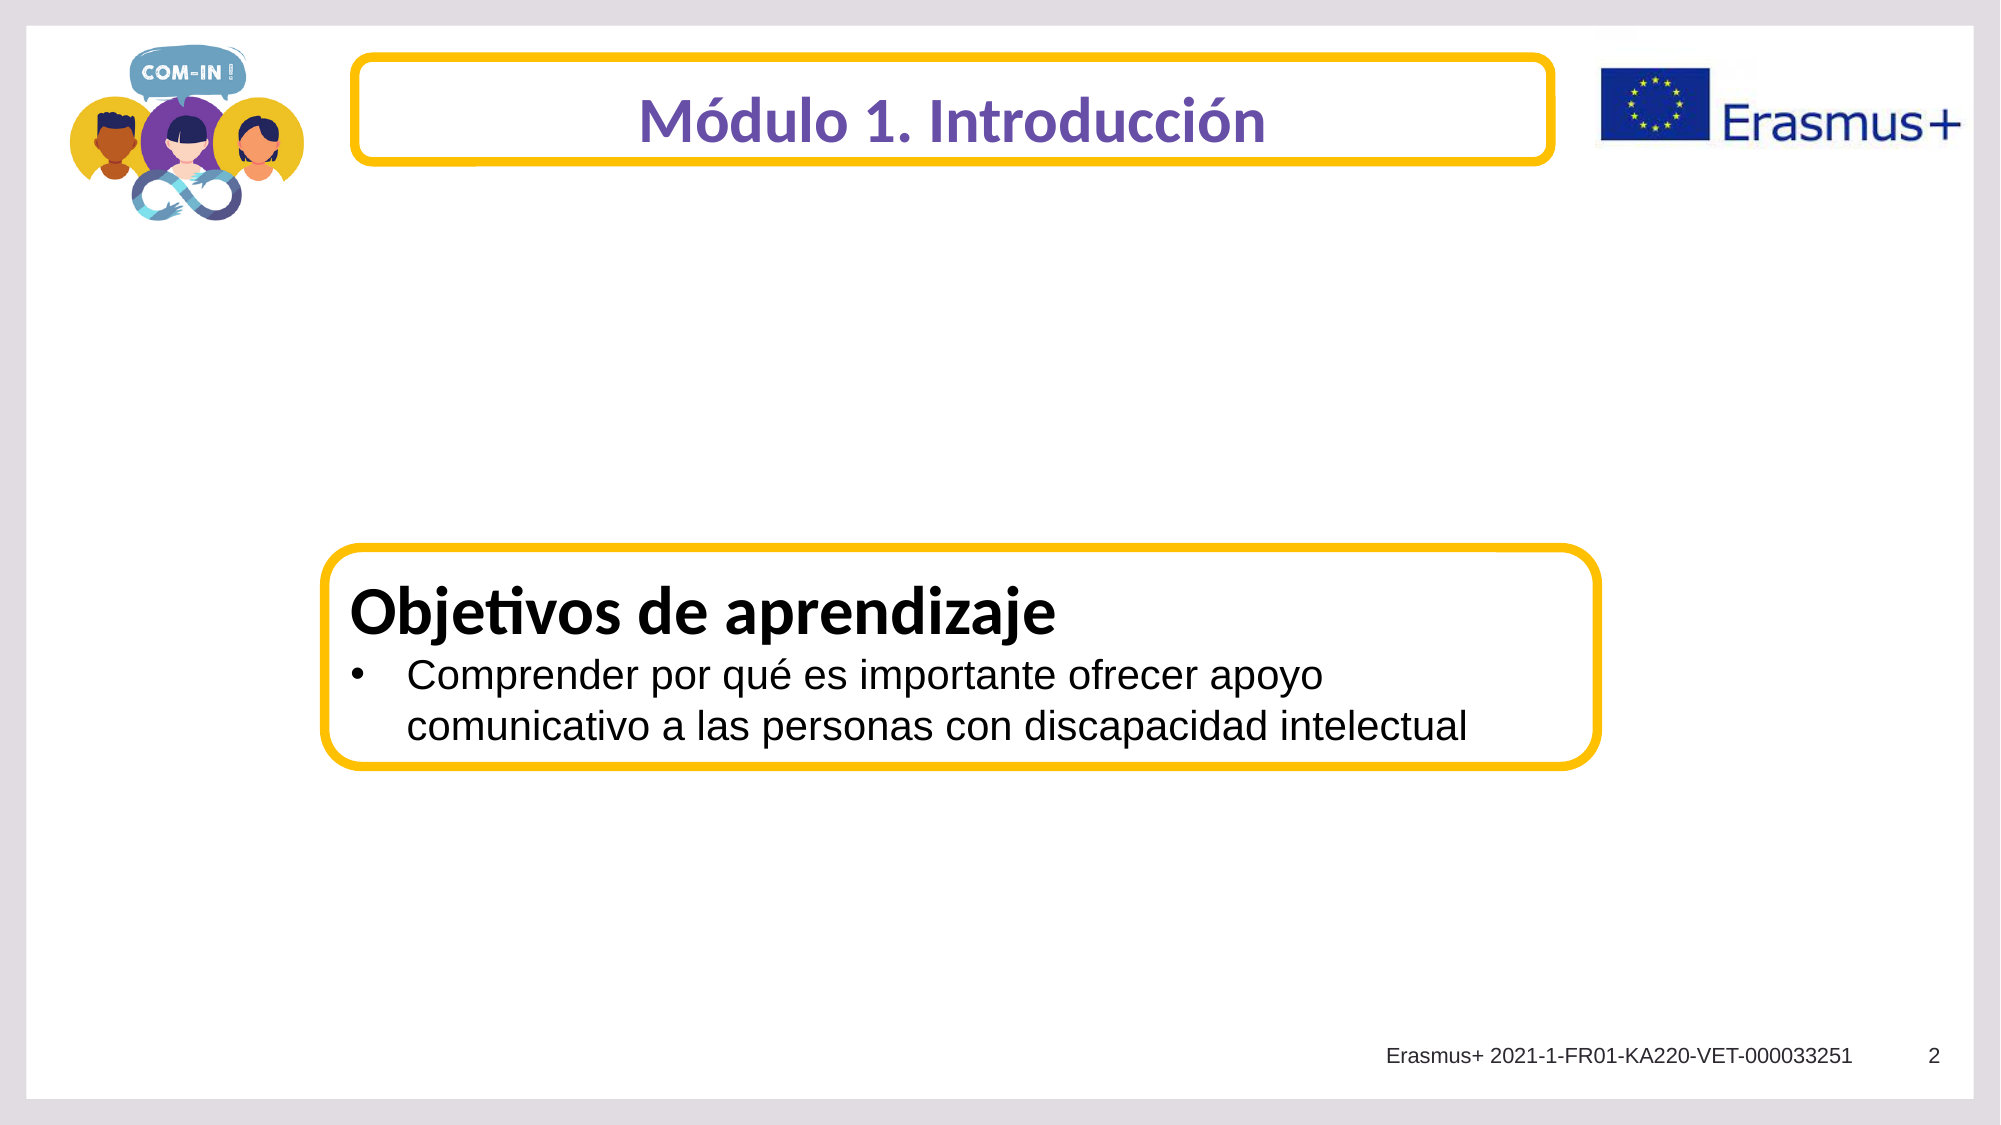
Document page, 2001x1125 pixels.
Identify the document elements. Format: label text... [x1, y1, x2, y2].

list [1595, 28, 1973, 240]
text_box Módulo 1. Introducción [354, 57, 1551, 162]
picture [66, 43, 308, 225]
slide_number 2 [1869, 1024, 1956, 1085]
footer Erasmus+ 2021-1-FR01-KA220-VET-000033251 [1194, 1024, 1869, 1085]
text_box Objetivos de aprendizaje Comprender por qué es importante ofrecer apoyo comunicativo a las personas con discapacidad intelectual [324, 547, 1598, 767]
